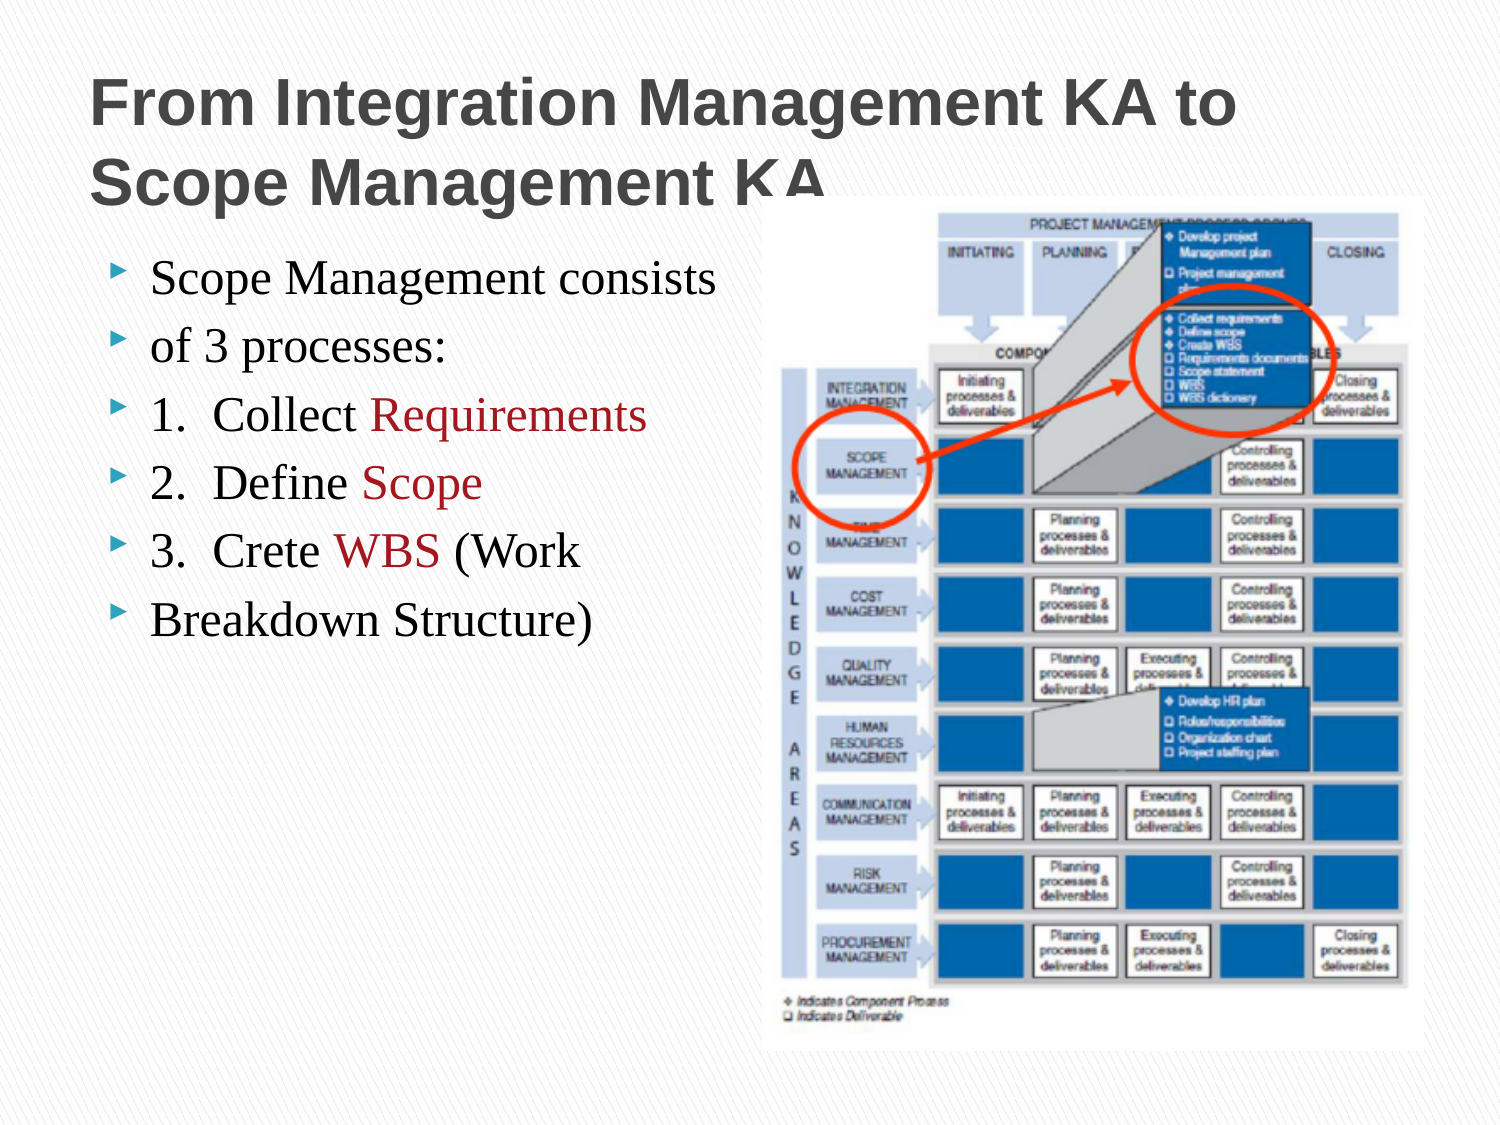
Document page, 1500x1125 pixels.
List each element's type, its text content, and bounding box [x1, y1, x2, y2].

list Scope Management consists of 3 processes: 1. Collect Requirements 2. Define Scope 3. Crete WBS (Work Breakdown Structure) [75, 236, 738, 884]
title From Integration Management KA to Scope Management KA [75, 44, 1425, 233]
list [762, 196, 1424, 1051]
